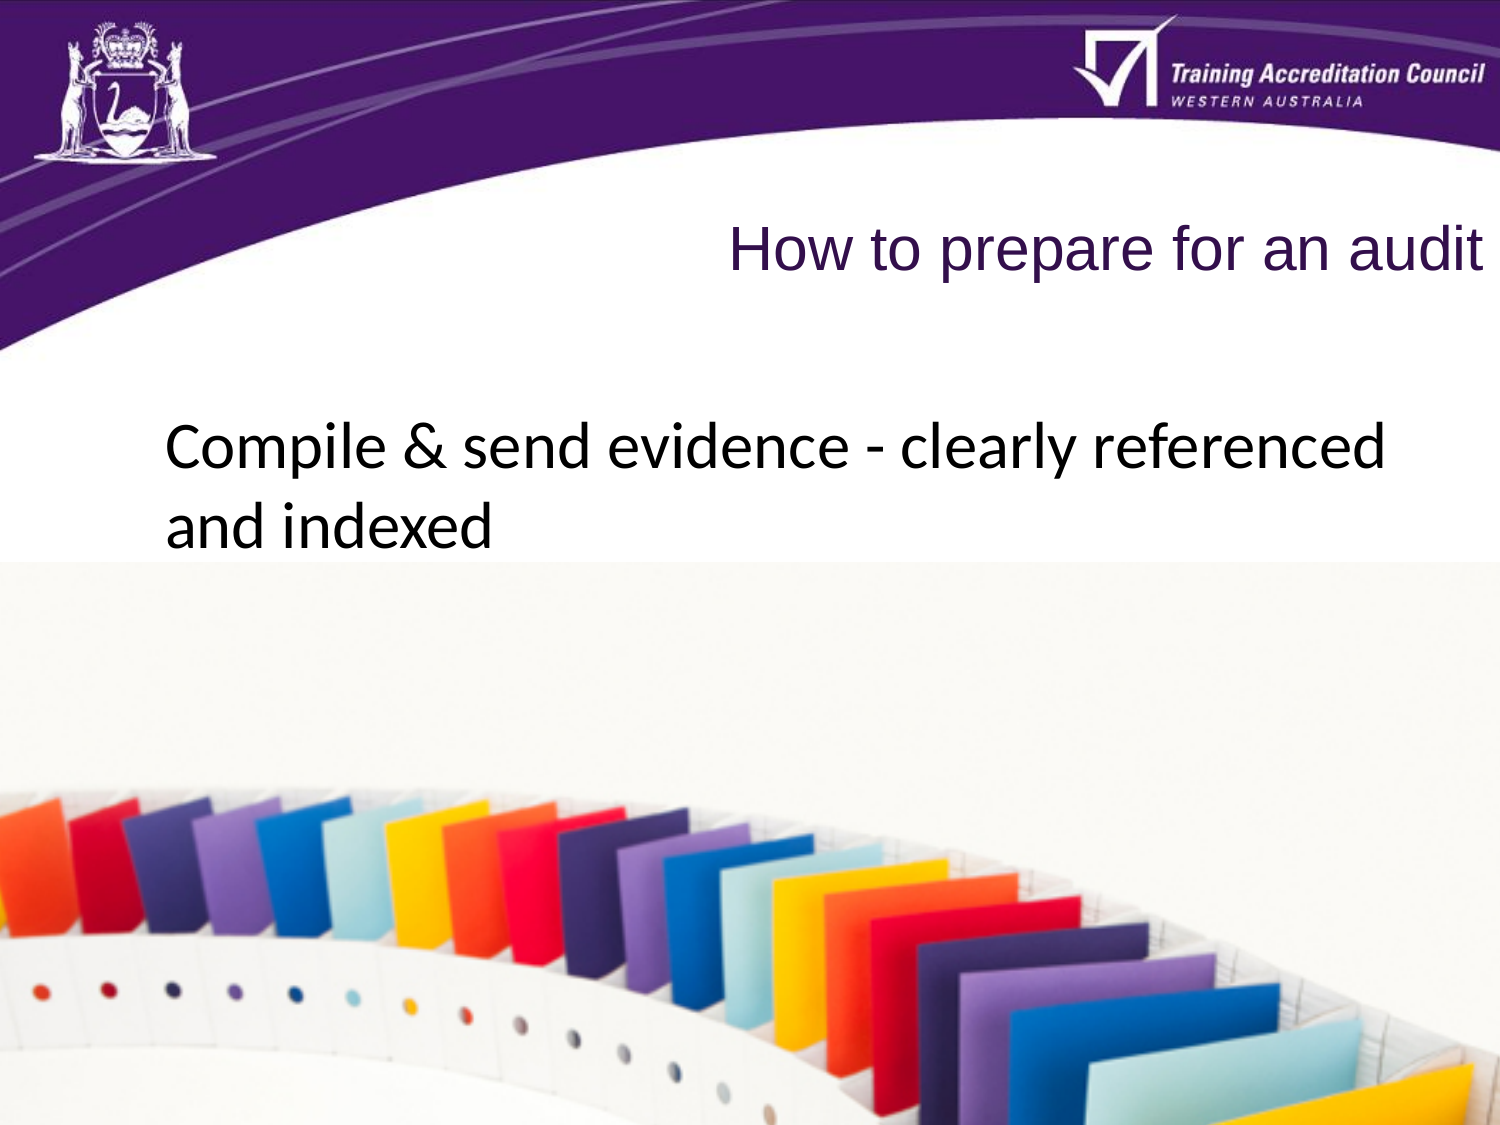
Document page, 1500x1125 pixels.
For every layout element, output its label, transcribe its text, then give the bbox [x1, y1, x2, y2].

list Compile & send evidence - clearly referenced and indexed [75, 394, 1425, 560]
title How to prepare for an audit [450, 95, 1500, 395]
picture [0, 0, 1500, 1125]
